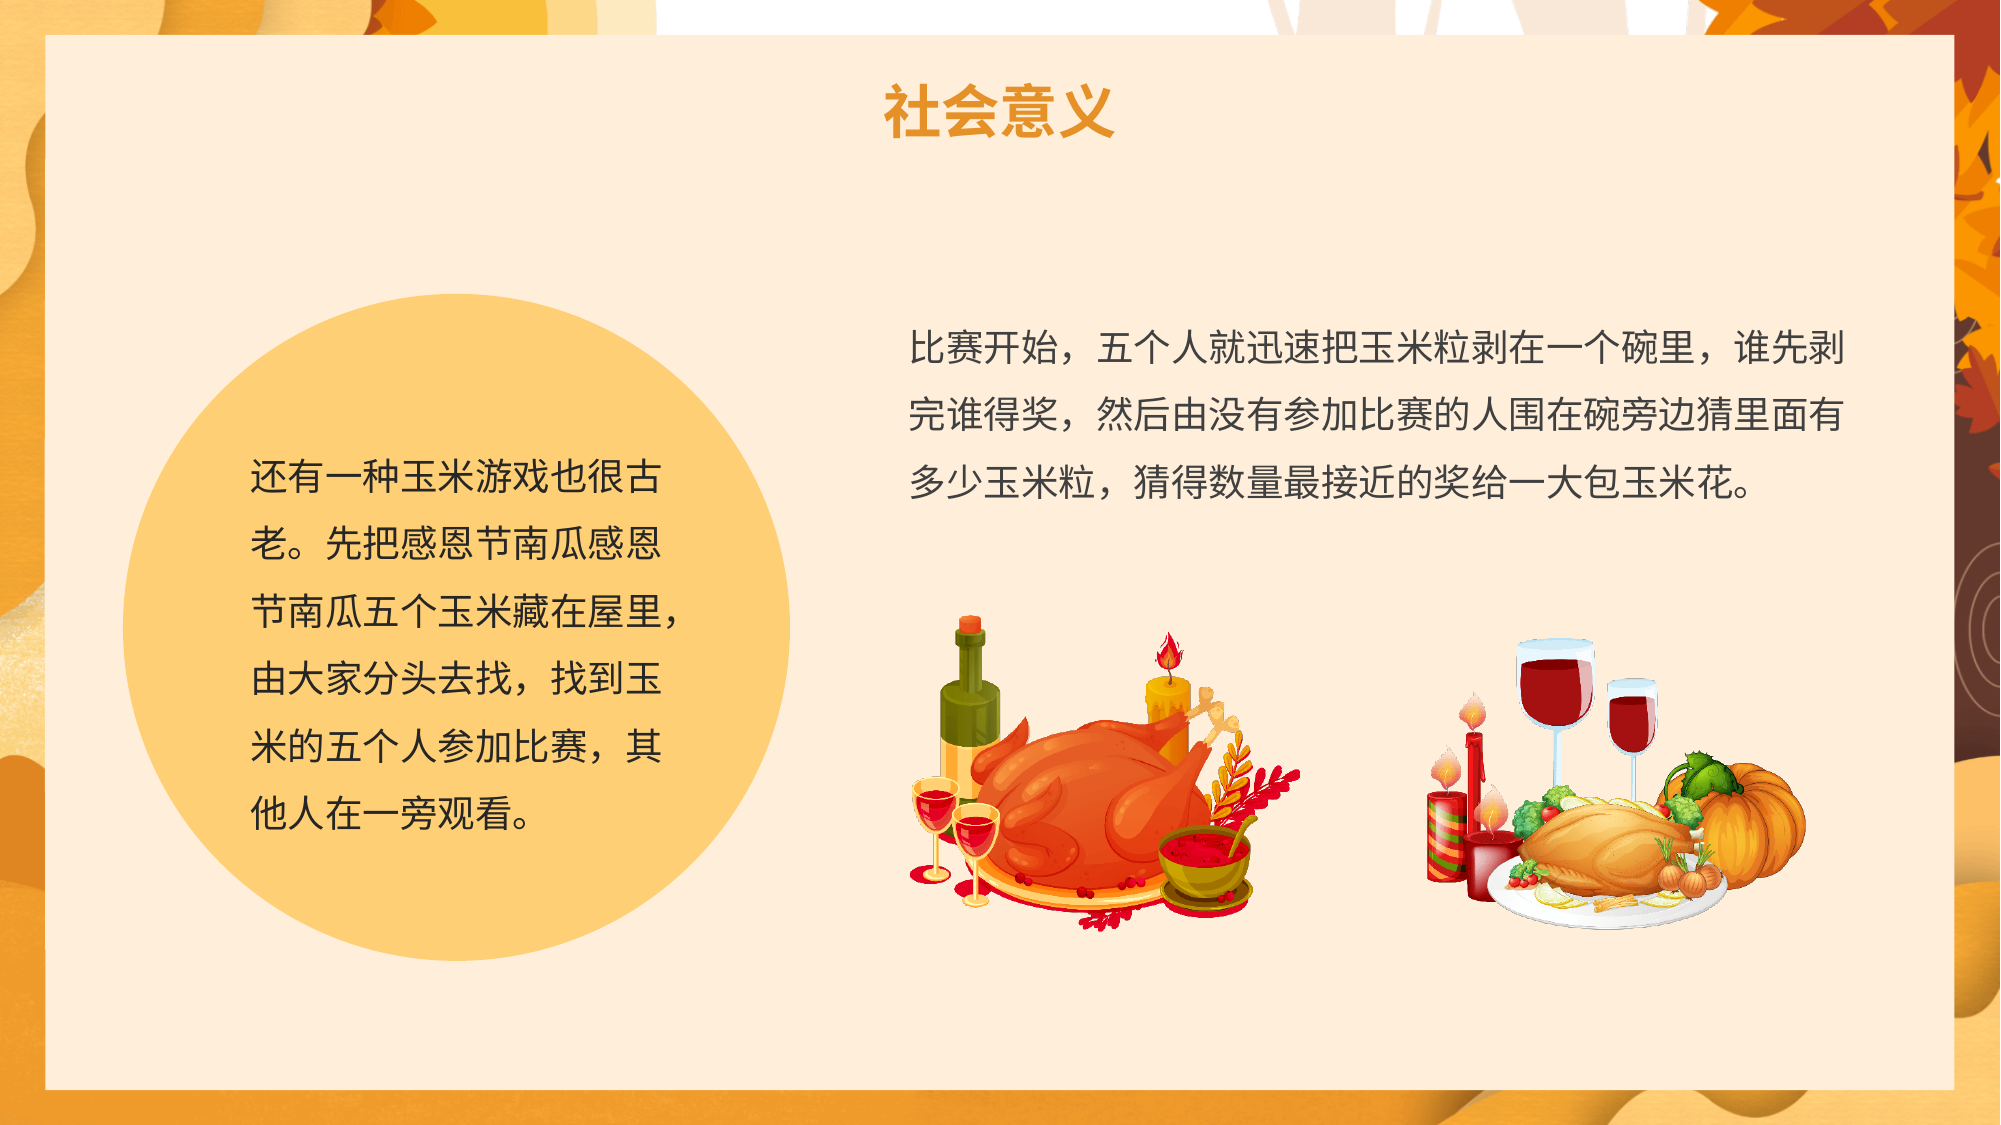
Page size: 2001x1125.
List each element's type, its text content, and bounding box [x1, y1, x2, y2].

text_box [122, 293, 790, 961]
picture [0, 0, 2000, 1125]
text_box 社会意义 [868, 67, 1132, 153]
text_box 比赛开始，五个人就迅速把玉米粒剥在一个碗里，谁先剥完谁得奖，然后由没有参加比赛的人围在碗旁边猜里面有多少玉米粒，猜得数量最接近的奖给一大包玉米花。 [893, 293, 1862, 512]
